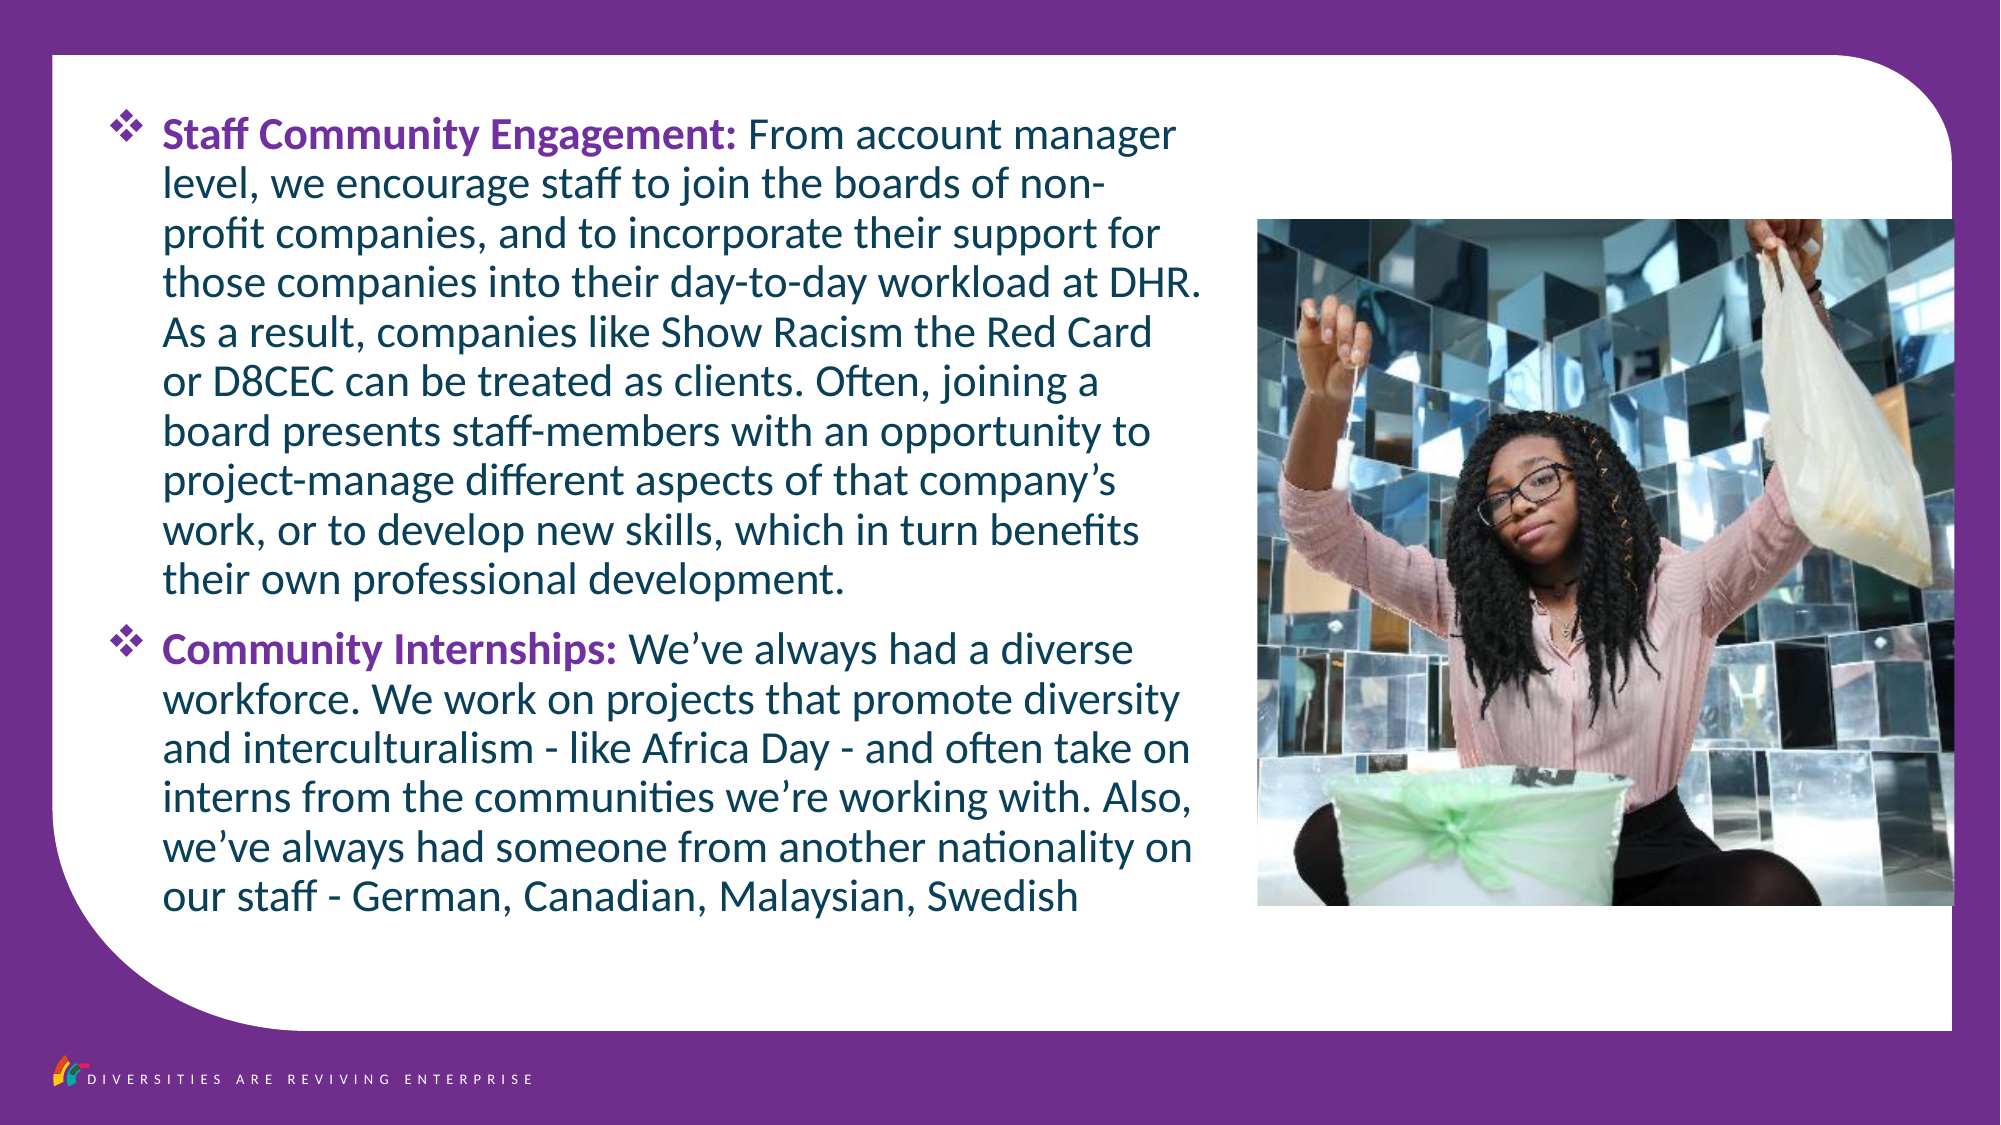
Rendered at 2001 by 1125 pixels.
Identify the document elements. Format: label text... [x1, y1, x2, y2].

list Staff Community Engagement: From account manager level, we encourage staff to join the boards of non-profit companies, and to incorporate their support for those companies into their day-to-day workload at DHR. As a result, companies like Show Racism the Red Card or D8CEC can be treated as clients. Often, joining a board presents staff-members with an opportunity to project-manage different aspects of that company’s work, or to develop new skills, which in turn benefits their own professional development. Community Internships: We’ve always had a diverse workforce. We work on projects that promote diversity and interculturalism - like Africa Day - and often take on interns from the communities we’re working with. Also, we’ve always had someone from another nationality on our staff - German, Canadian, Malaysian, Swedish [91, 102, 1218, 735]
picture [1257, 207, 1955, 906]
